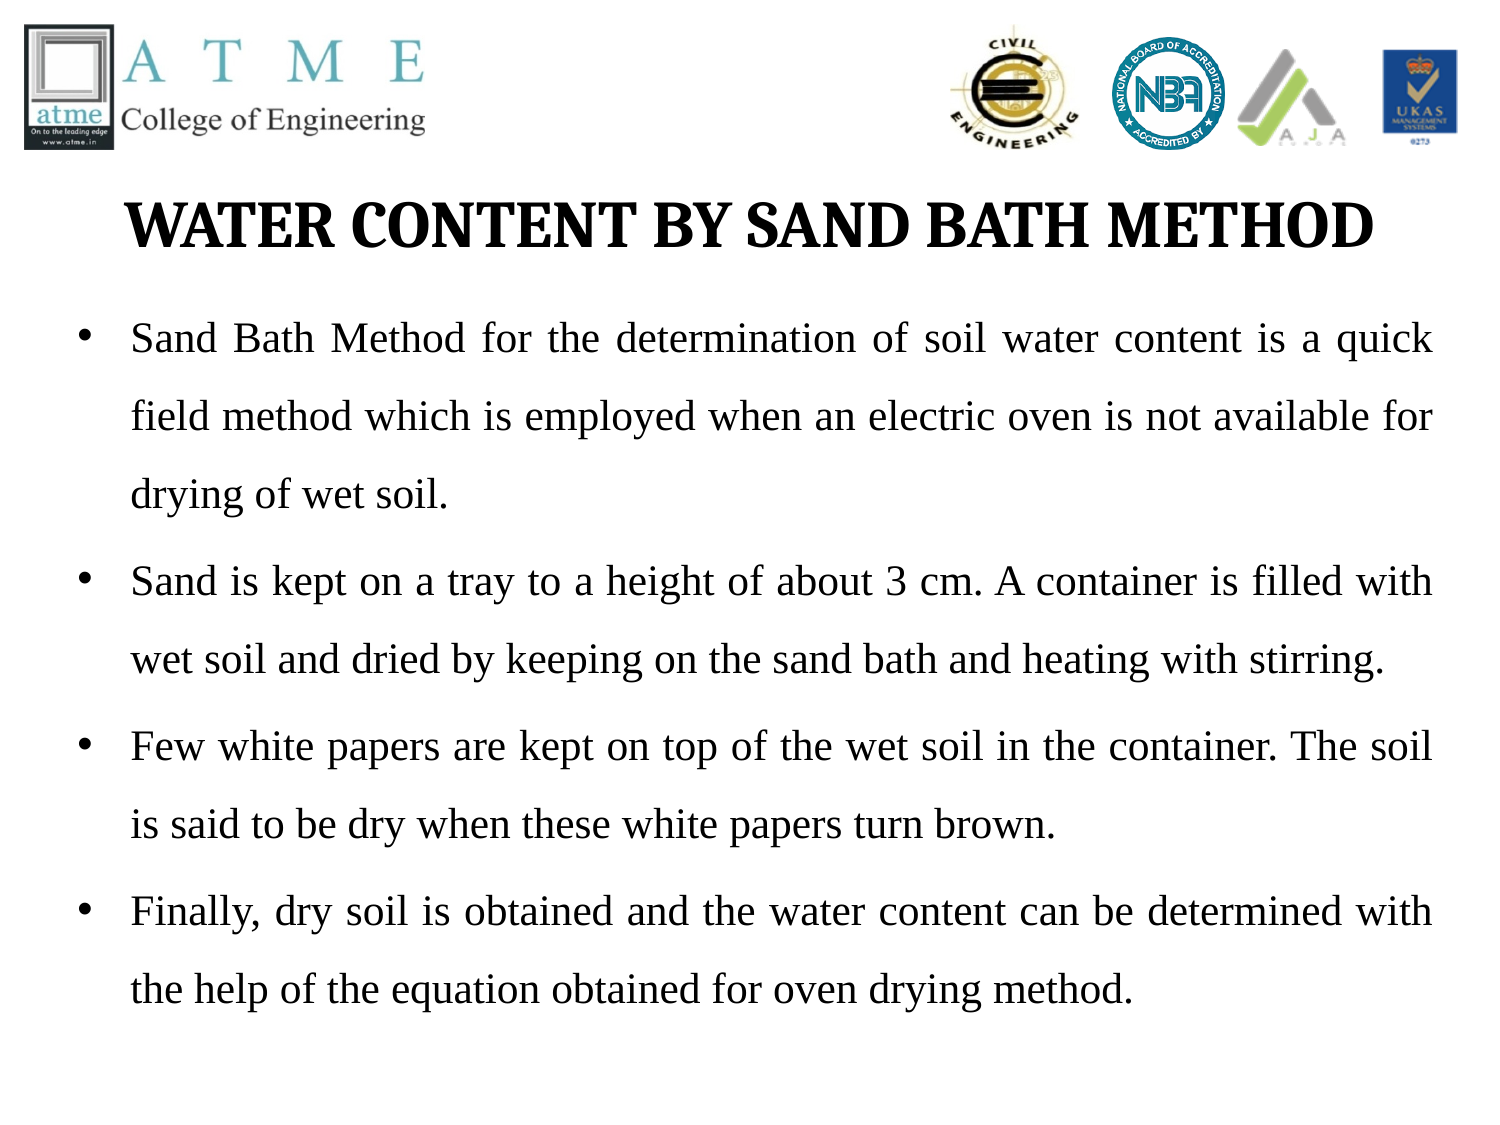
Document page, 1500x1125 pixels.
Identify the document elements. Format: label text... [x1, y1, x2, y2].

list Sand Bath Method for the determination of soil water content is a quick field method which is employed when an electric oven is not available for drying of wet soil. Sand is kept on a tray to a height of about 3 cm. A container is filled with wet soil and dried by keeping on the sand bath and heating with stirring. Few white papers are kept on top of the wet soil in the container. The soil is said to be dry when these white papers turn brown. Finally, dry soil is obtained and the water content can be determined with the help of the equation obtained for oven drying method. [62, 275, 1450, 1075]
picture [1179, 37, 1225, 79]
picture [1237, 49, 1458, 146]
picture [1209, 103, 1218, 120]
picture [24, 24, 425, 150]
picture [1112, 37, 1213, 150]
picture [1184, 109, 1225, 150]
picture [950, 24, 1080, 150]
title WATER CONTENT BY SAND BATH METHOD [75, 162, 1425, 275]
